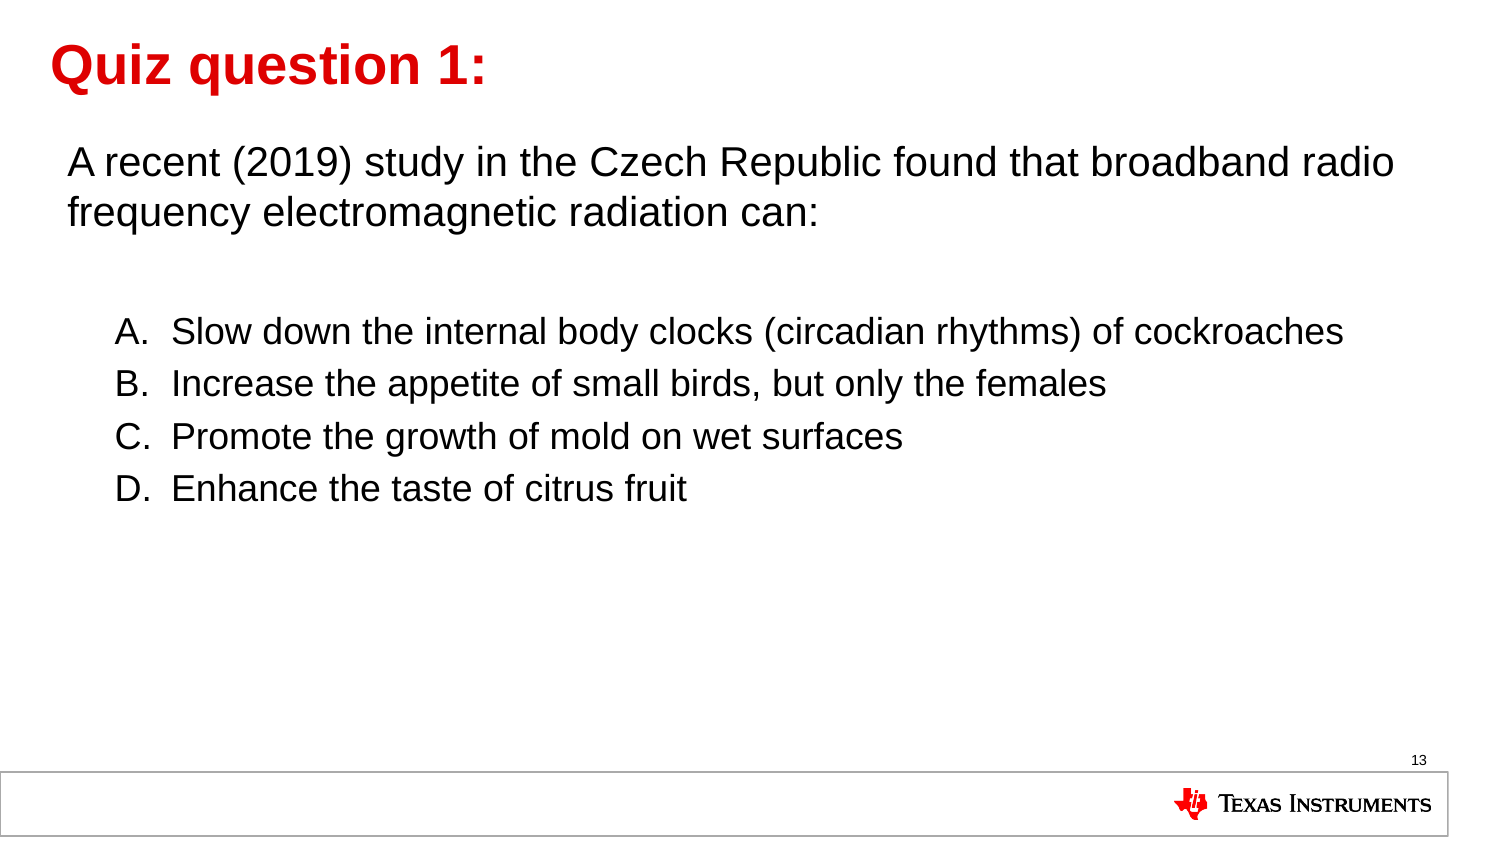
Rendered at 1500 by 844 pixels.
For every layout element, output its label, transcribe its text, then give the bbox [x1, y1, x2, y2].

title Quiz question 1: [37, 17, 1426, 119]
picture [1174, 788, 1431, 820]
slide_number 13 [1089, 744, 1440, 770]
list A recent (2019) study in the Czech Republic found that broadband radio frequency electromagnetic radiation can: Slow down the internal body clocks (circadian rhythms) of cockroaches Increase the appetite of small birds, but only the females Promote the growth of mold on wet surfaces Enhance the taste of citrus fruit [54, 128, 1444, 738]
